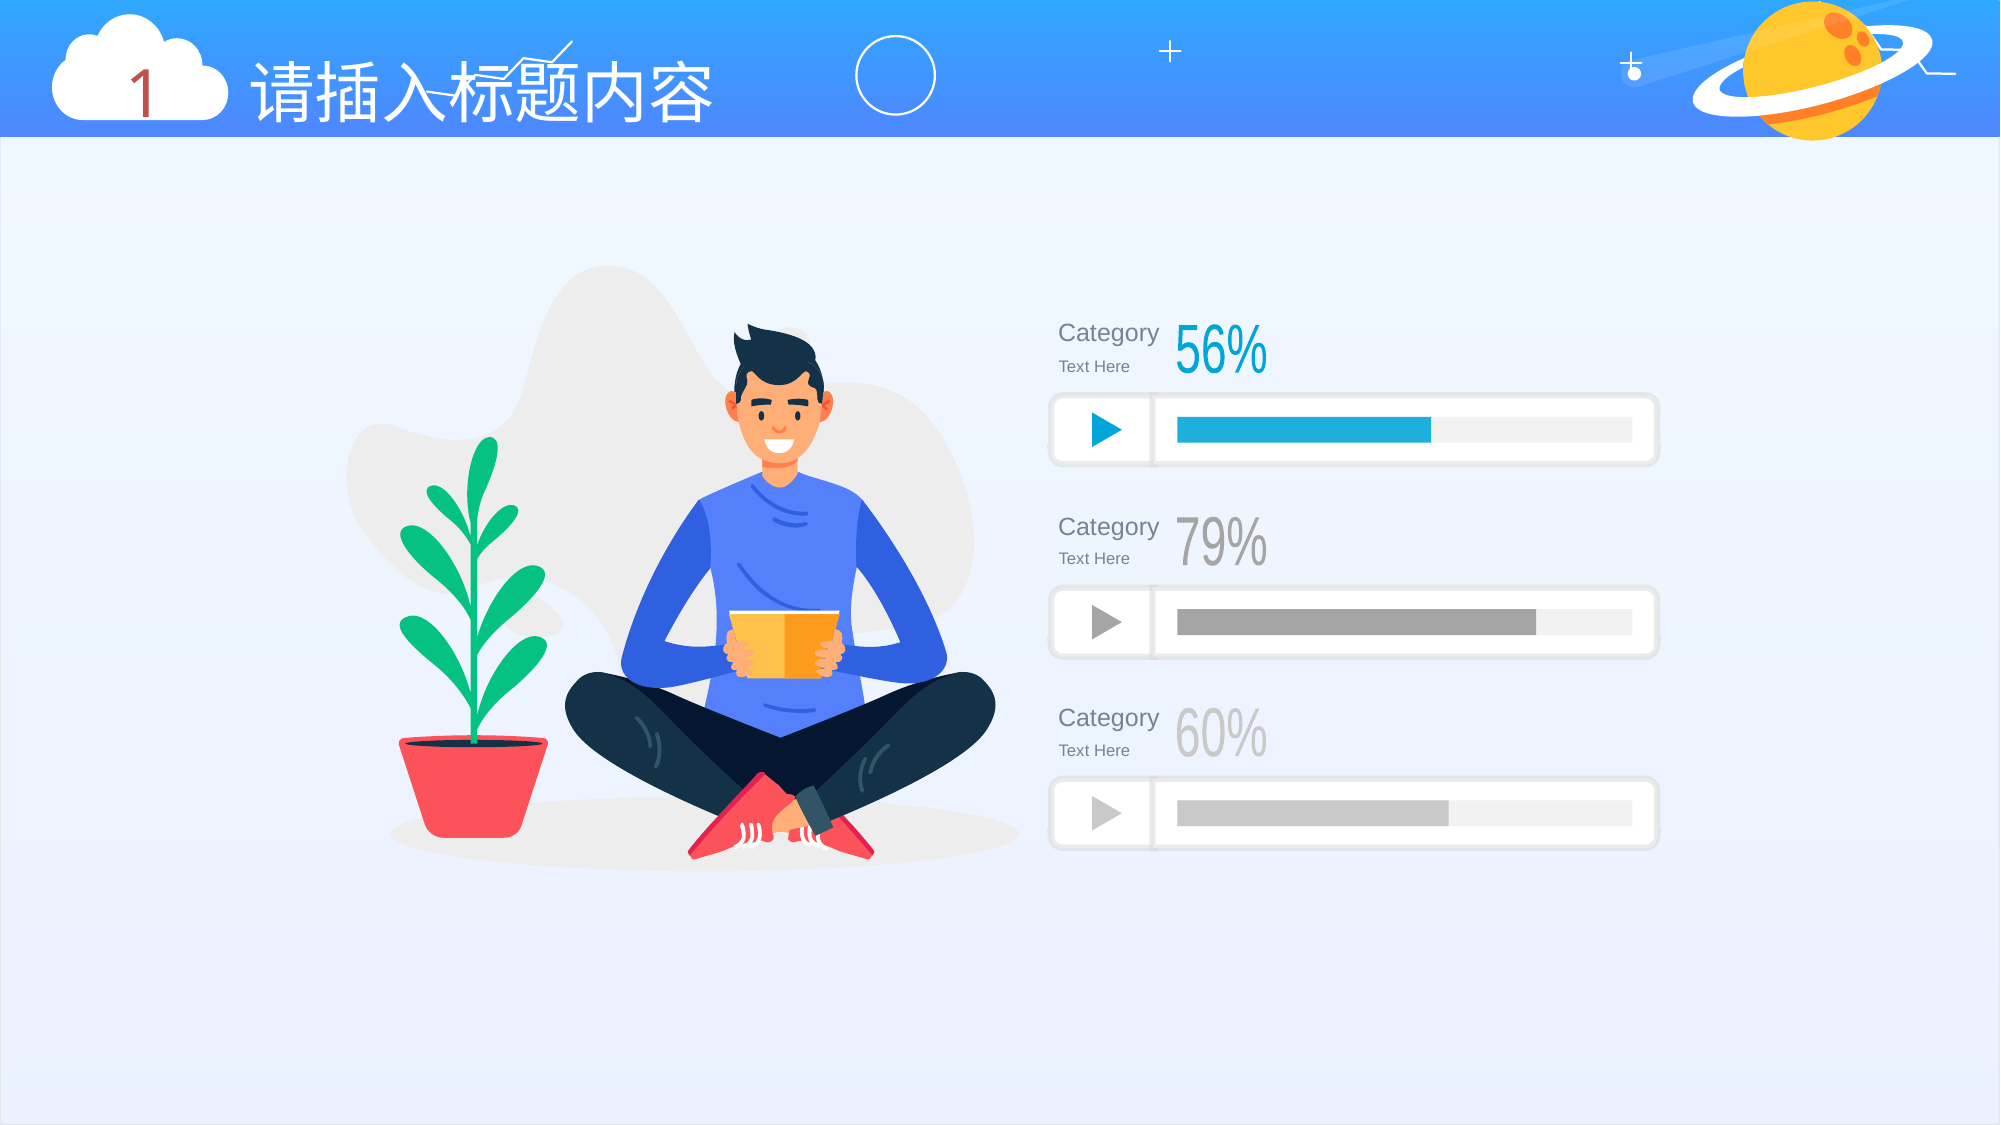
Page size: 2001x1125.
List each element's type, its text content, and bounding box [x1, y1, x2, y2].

text_box 1 请插入标题内容 [52, 43, 789, 138]
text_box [342, 253, 1658, 872]
text_box [71, 14, 192, 43]
